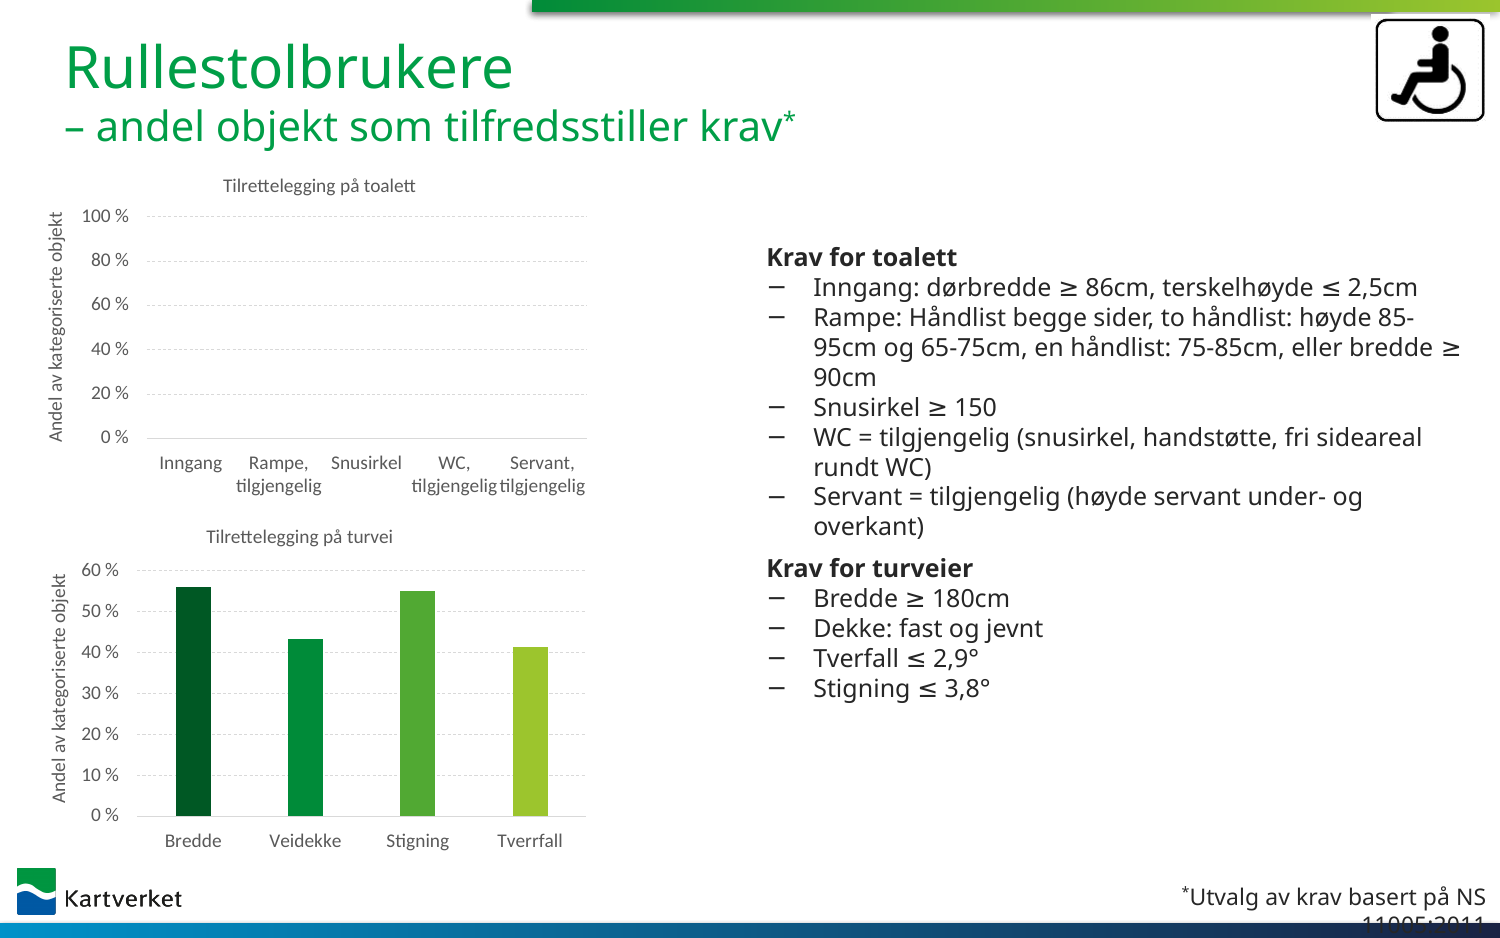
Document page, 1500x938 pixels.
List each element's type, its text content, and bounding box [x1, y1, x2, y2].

text_box Krav for toalett Inngang: dørbredde ≥ 86cm, terskelhøyde ≤ 2,5cm Rampe: Håndlist begge sider, to håndlist: høyde 85-95cm og 65-75cm, en håndlist: 75-85cm, eller bredde ≥ 90cm Snusirkel ≥ 150 WC = tilgjengelig (snusirkel, handstøtte, fri sideareal rundt WC) Servant = tilgjengelig (høyde servant under- og overkant) [751, 234, 1483, 545]
picture [1371, 13, 1491, 127]
text_box *Utvalg av krav basert på NS 11005:2011 [1068, 873, 1500, 938]
picture [41, 166, 598, 505]
text_box Rullestolbrukere – andel objekt som tilfredsstiller krav* [49, 14, 1431, 158]
text_box Krav for turveier Bredde ≥ 180cm Dekke: fast og jevnt Tverfall ≤ 2,9° Stigning ≤ 3,8° [751, 545, 1483, 710]
picture [41, 520, 598, 859]
